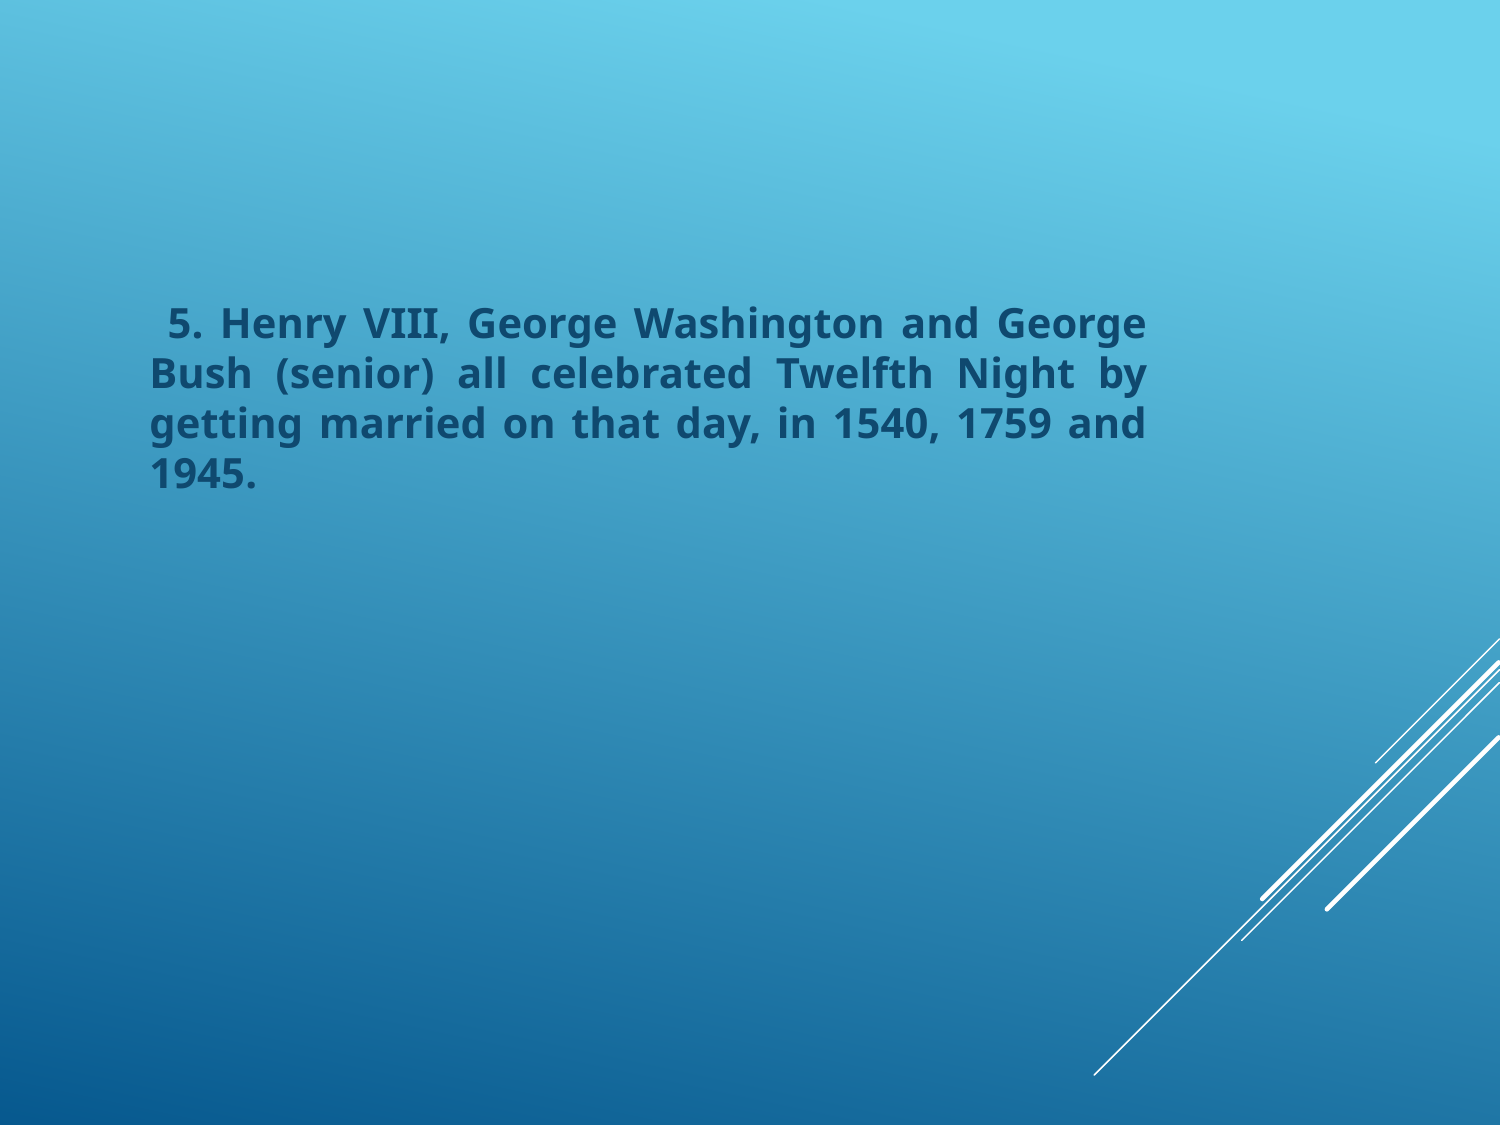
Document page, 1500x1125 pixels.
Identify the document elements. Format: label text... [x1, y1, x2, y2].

list 5. Henry VIII, George Washington and George Bush (senior) all celebrated Twelfth Night by getting married on that day, in 1540, 1759 and 1945. [87, 87, 1163, 706]
